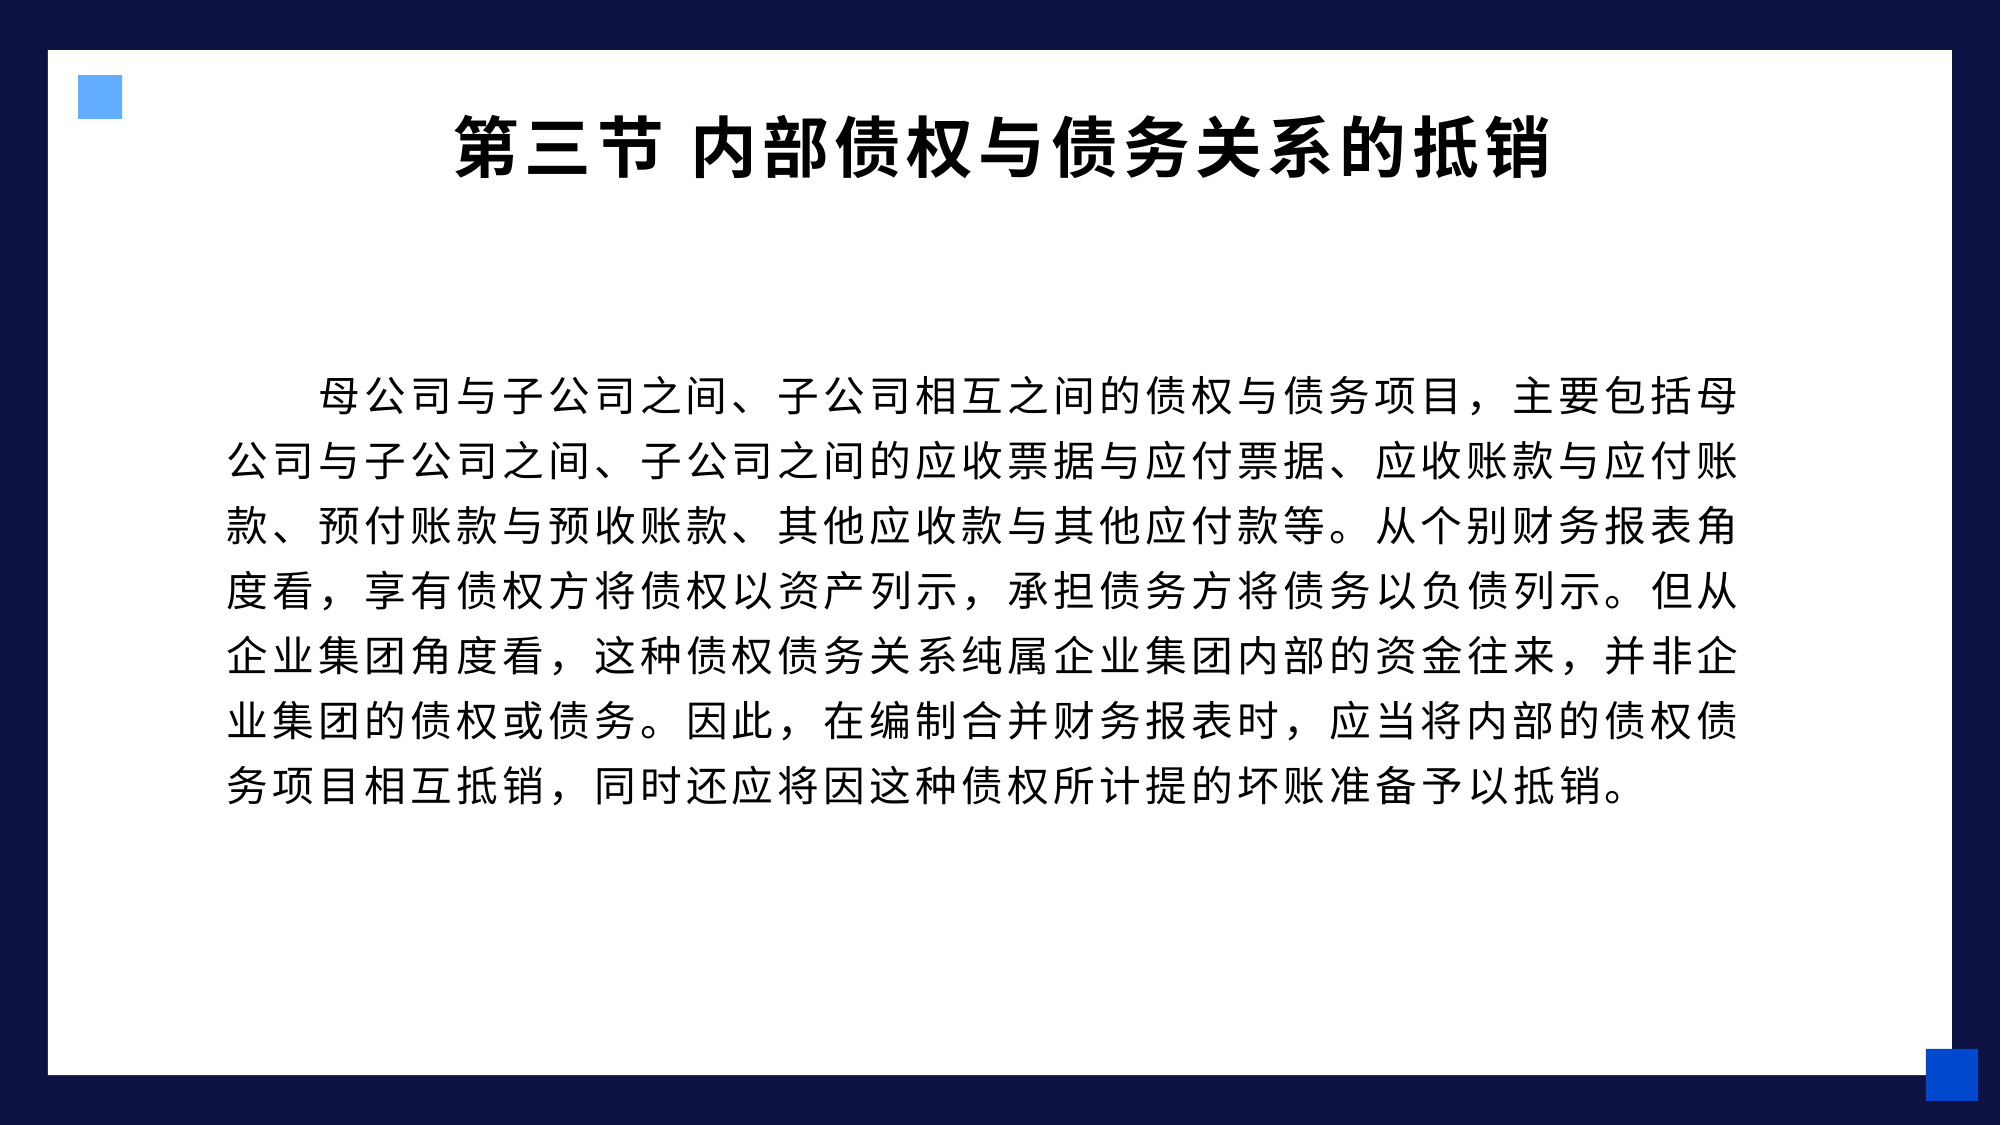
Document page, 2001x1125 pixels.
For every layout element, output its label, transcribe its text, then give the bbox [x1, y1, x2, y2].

list 母公司与子公司之间、子公司相互之间的债权与债务项目，主要包括母公司与子公司之间、子公司之间的应收票据与应付票据、应收账款与应付账款、预付账款与预收账款、其他应收款与其他应付款等。从个别财务报表角度看，享有债权方将债权以资产列示，承担债务方将债务以负债列示。但从企业集团角度看，这种债权债务关系纯属企业集团内部的资金往来，并非企业集团的债权或债务。因此，在编制合并财务报表时，应当将内部的债权债务项目相互抵销，同时还应将因这种债权所计提的坏账准备予以抵销。 [210, 354, 1790, 921]
text_box 第三节 内部债权与债务关系的抵销 [376, 75, 1625, 200]
